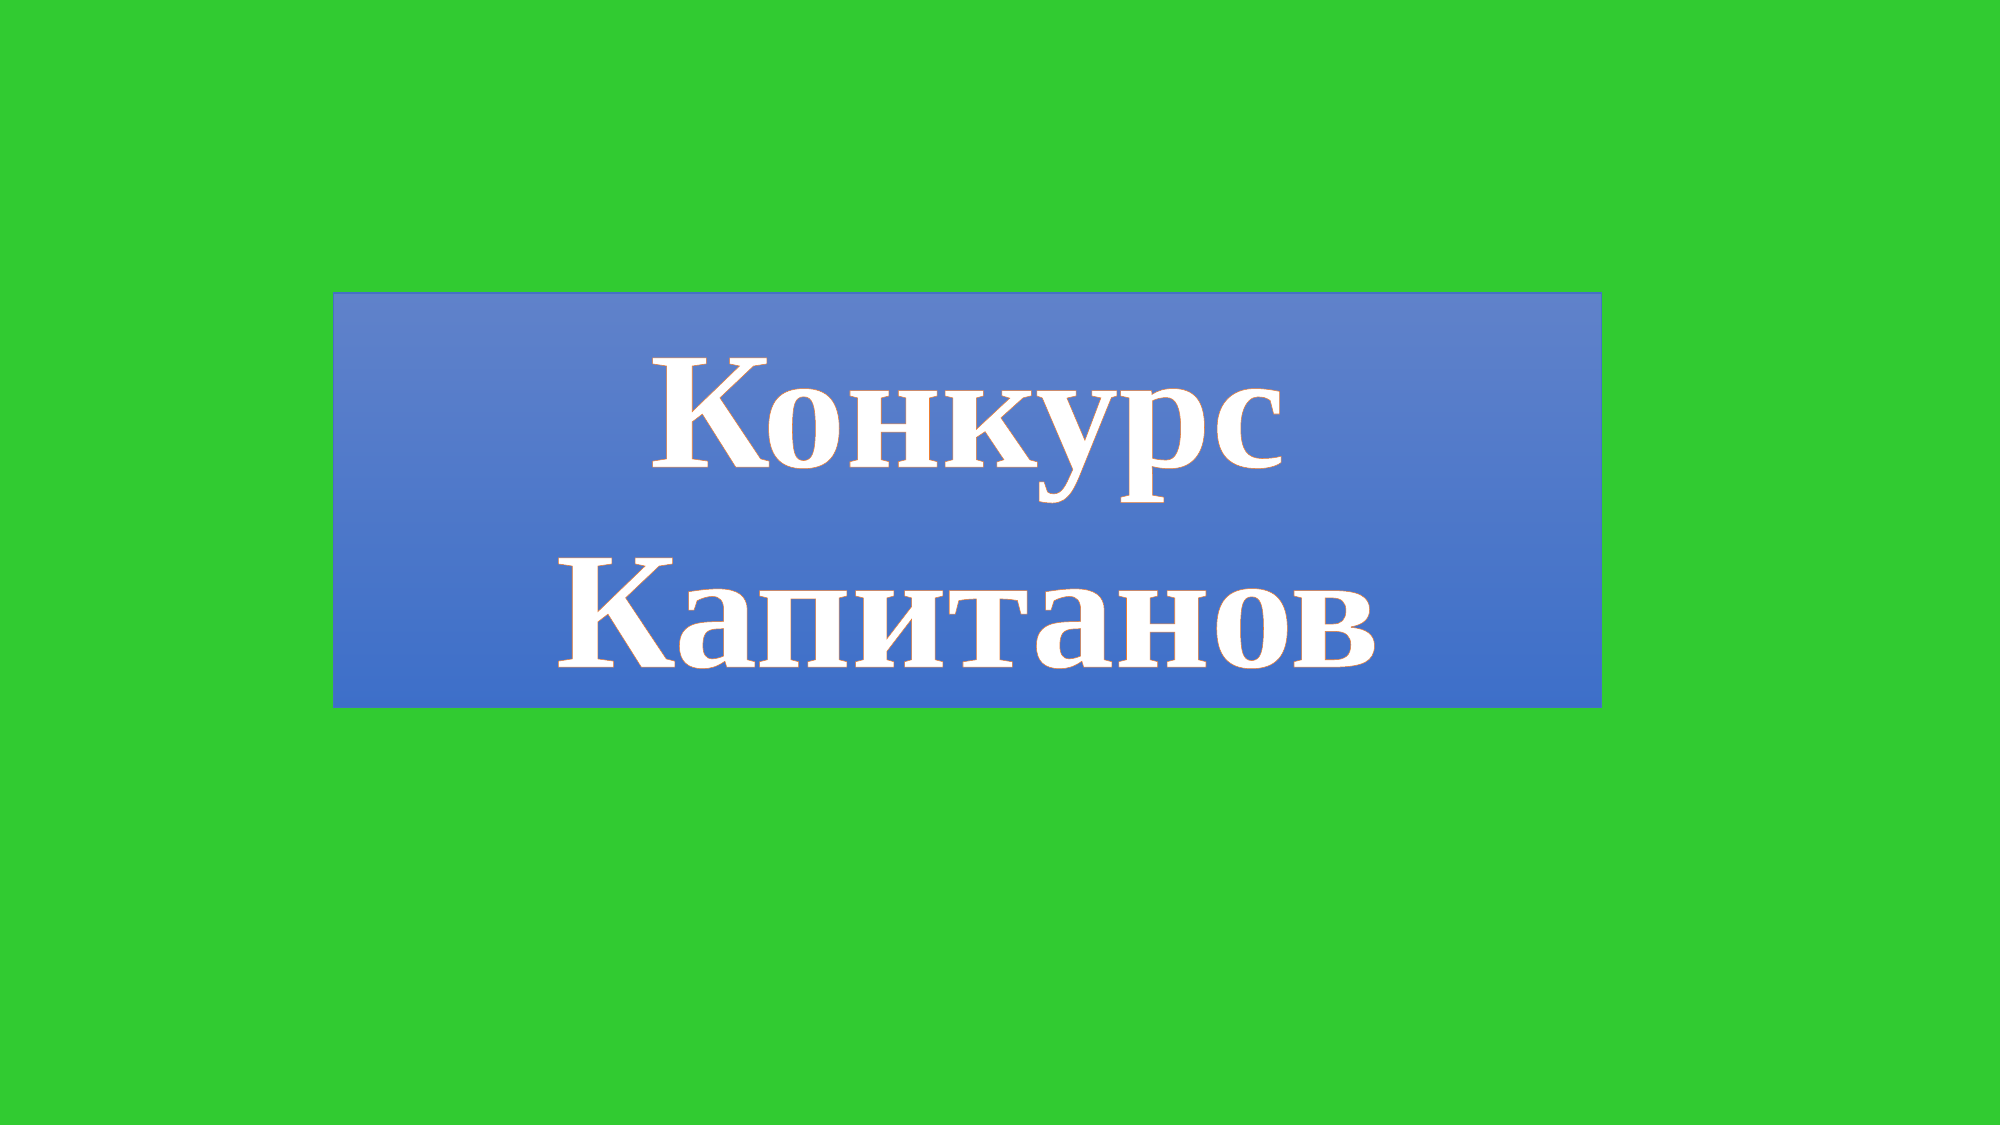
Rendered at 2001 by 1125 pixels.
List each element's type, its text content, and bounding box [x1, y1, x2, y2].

text_box Конкурс Капитанов [333, 292, 1602, 708]
